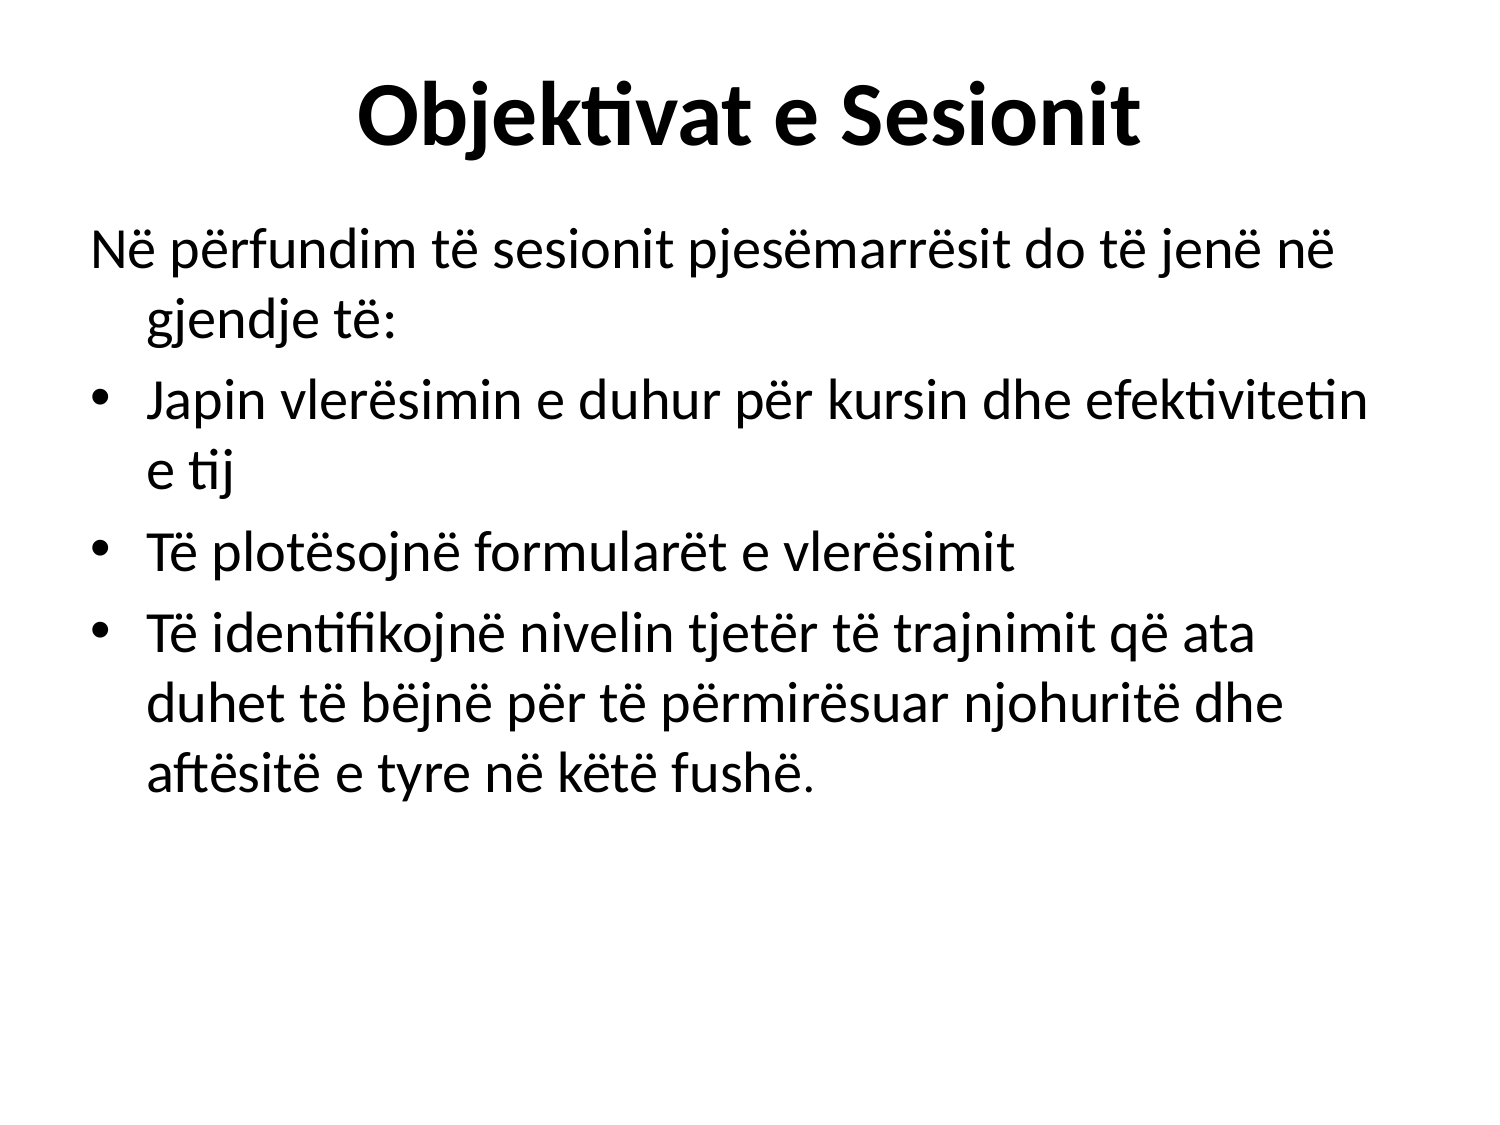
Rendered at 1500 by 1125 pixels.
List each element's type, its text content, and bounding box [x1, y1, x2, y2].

list Në përfundim të sesionit pjesëmarrësit do të jenë në gjendje të: Japin vlerësimin e duhur për kursin dhe efektivitetin e tij Të plotësojnë formularët e vlerësimit Të identifikojnë nivelin tjetër të trajnimit që ata duhet të bëjnë për të përmirësuar njohuritë dhe aftësitë e tyre në këtë fushë. [75, 202, 1403, 941]
title Objektivat e Sesionit [75, 45, 1425, 172]
